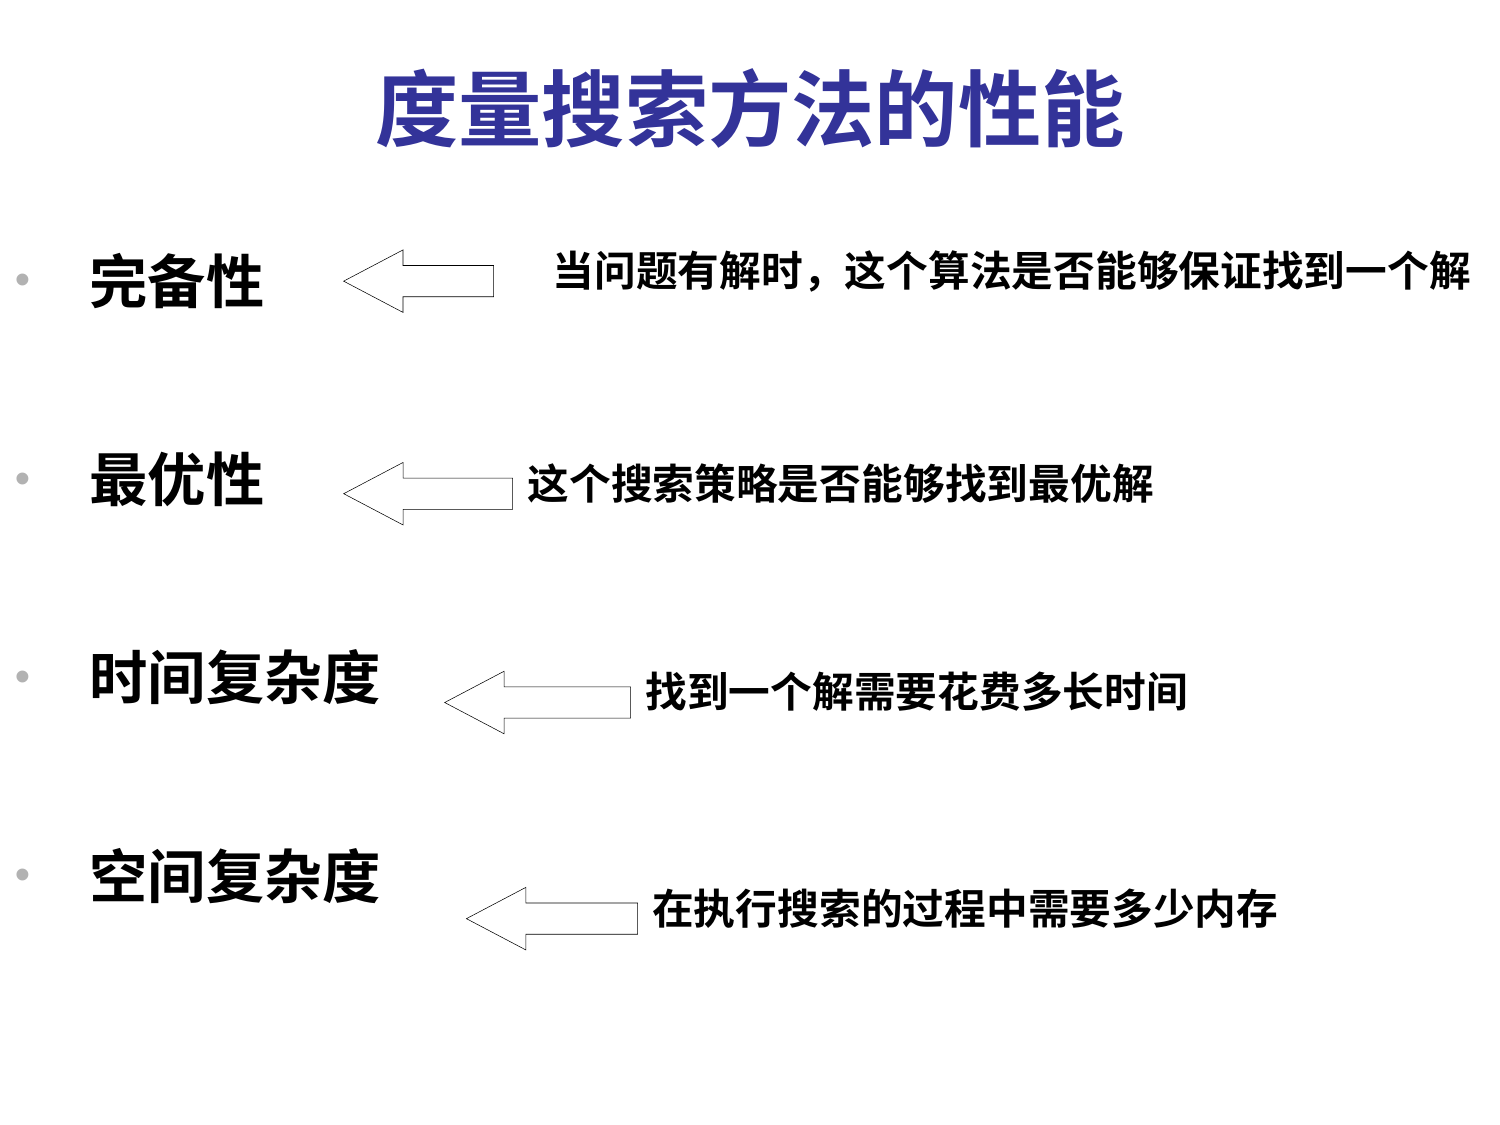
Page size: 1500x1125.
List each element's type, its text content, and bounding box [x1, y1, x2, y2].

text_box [444, 658, 1500, 735]
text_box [466, 874, 1500, 951]
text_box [343, 237, 1500, 313]
text_box 完备性 最优性 时间复杂度 空间复杂度 [0, 237, 1388, 918]
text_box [343, 449, 1500, 526]
text_box 度量搜索方法的性能 [318, 50, 1182, 165]
